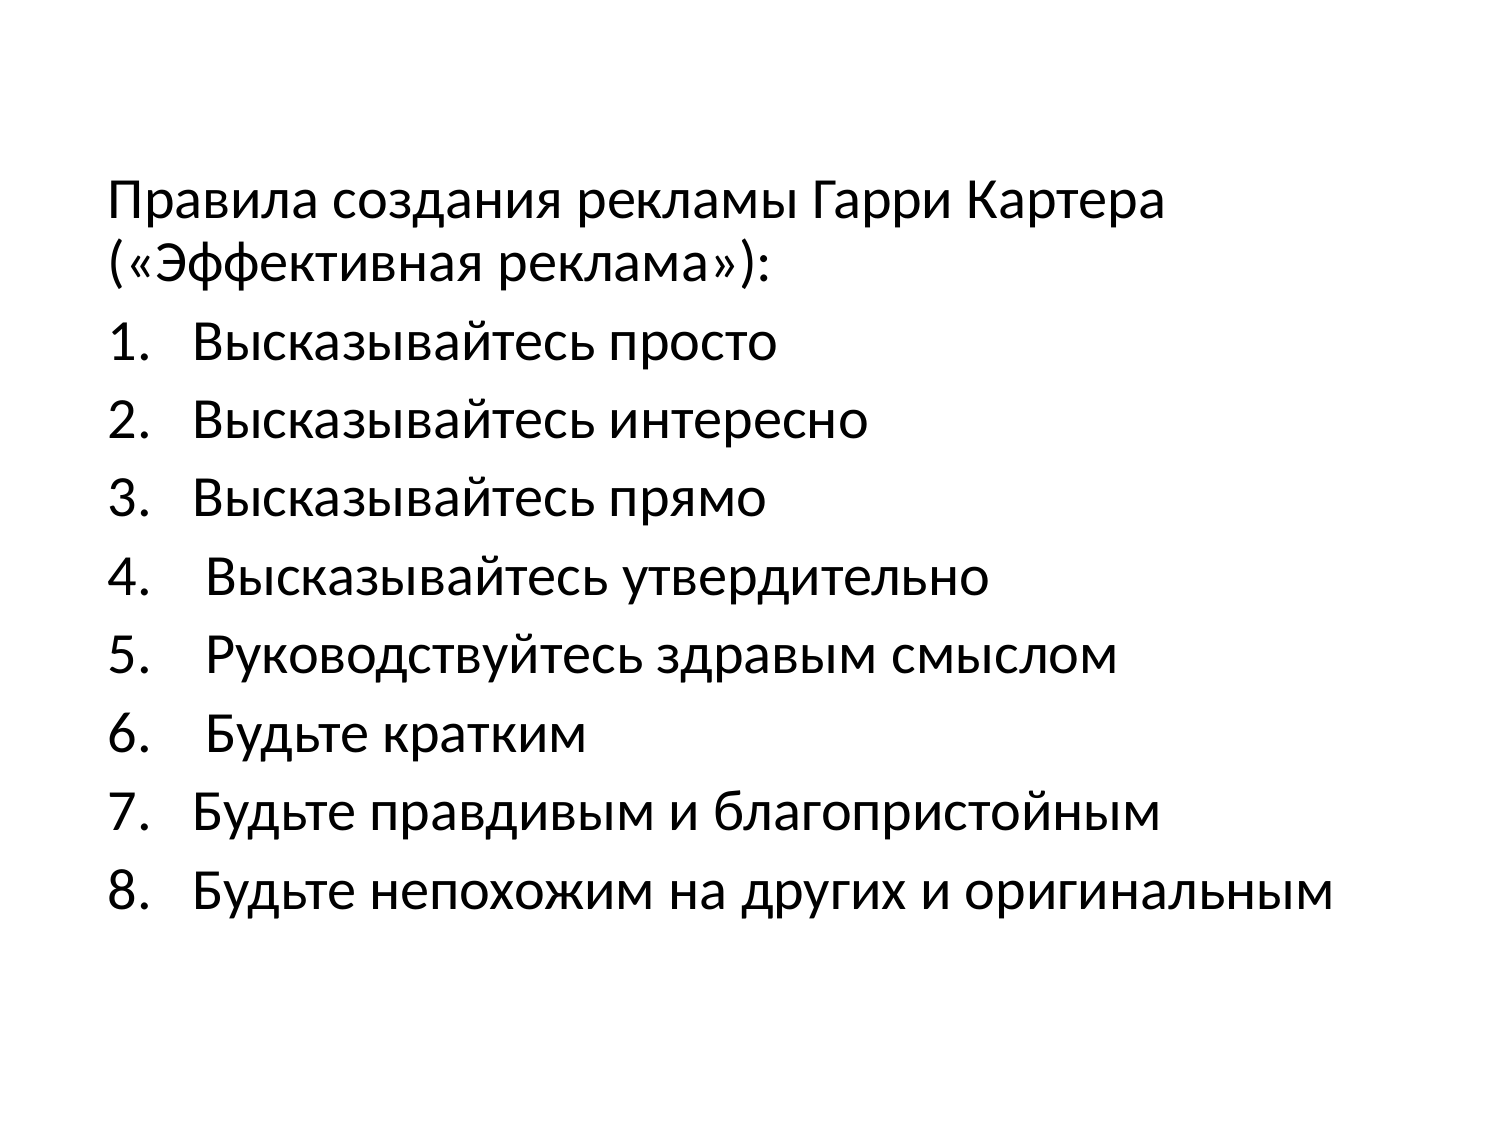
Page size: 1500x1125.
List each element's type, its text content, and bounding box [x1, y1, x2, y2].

list Правила создания рекламы Гарри Картера («Эффективная реклама»): Высказывайтесь просто Высказывайтесь интересно Высказывайтесь прямо Высказывайтесь утвердительно Руководствуйтесь здравым смыслом Будьте кратким Будьте правдивым и благопристойным Будьте непохожим на других и оригинальным [75, 160, 1425, 1079]
